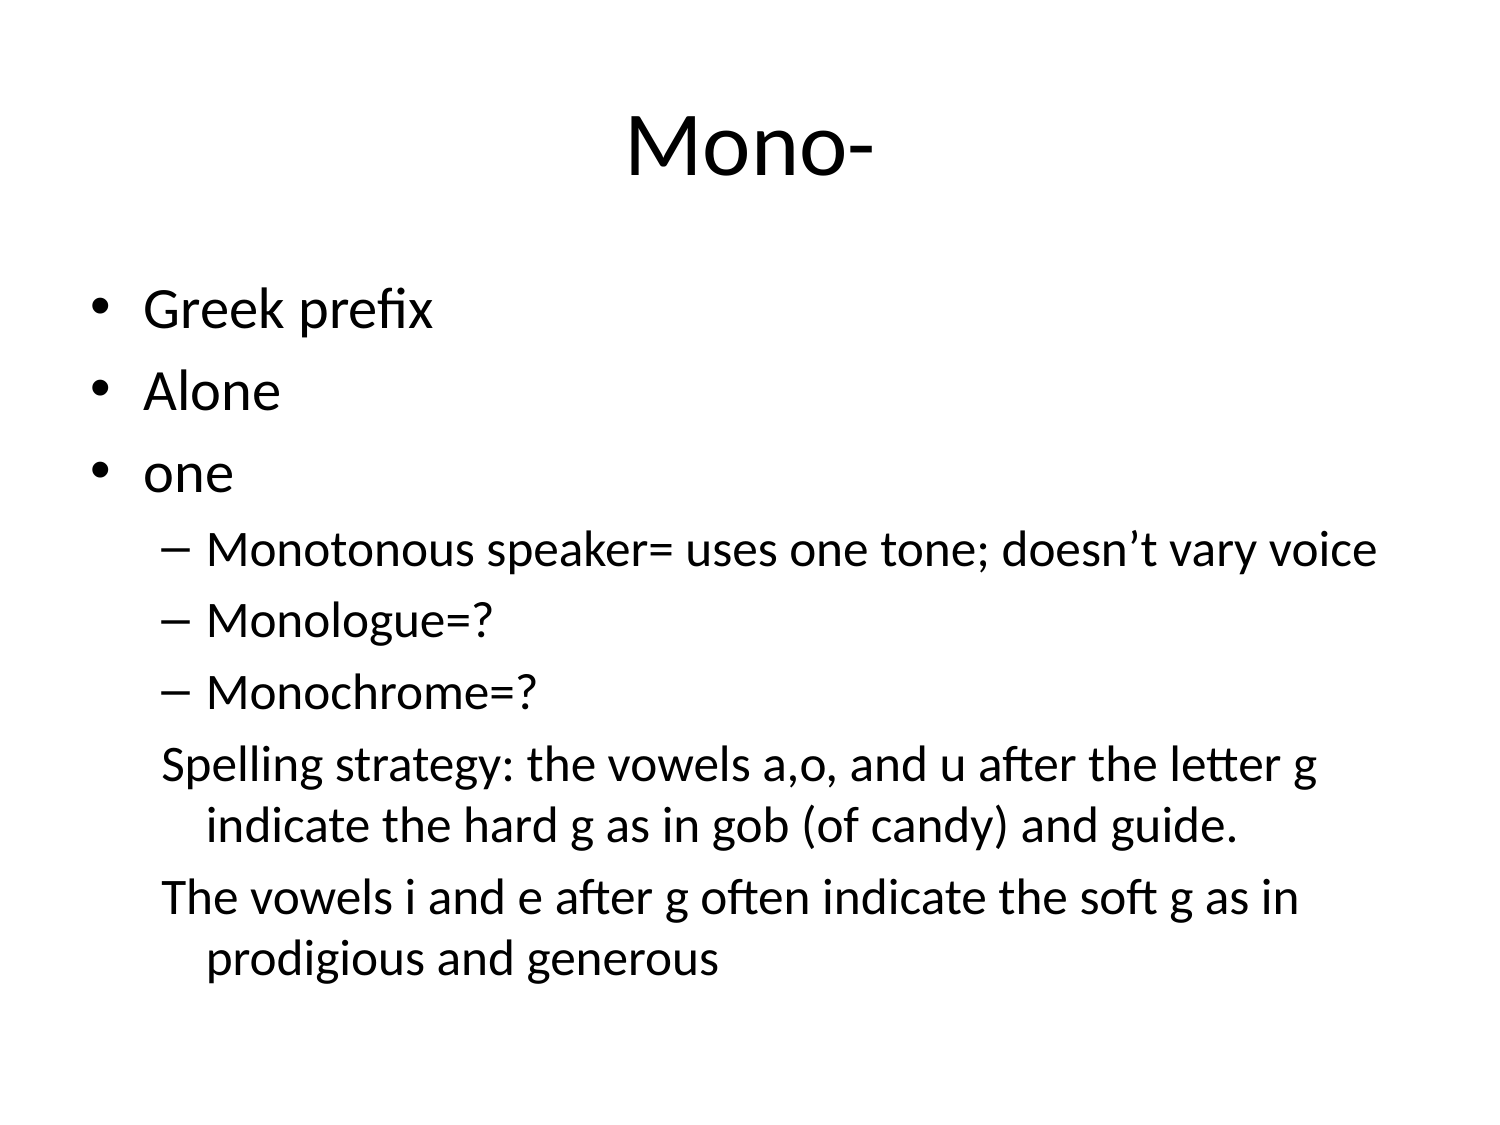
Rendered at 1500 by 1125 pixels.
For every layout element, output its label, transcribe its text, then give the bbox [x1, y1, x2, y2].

title Mono- [75, 45, 1425, 233]
list Greek prefix Alone one Monotonous speaker= uses one tone; doesn’t vary voice Monologue=? Monochrome=? Spelling strategy: the vowels a,o, and u after the letter g indicate the hard g as in gob (of candy) and guide. The vowels i and e after g often indicate the soft g as in prodigious and generous [75, 262, 1425, 1005]
